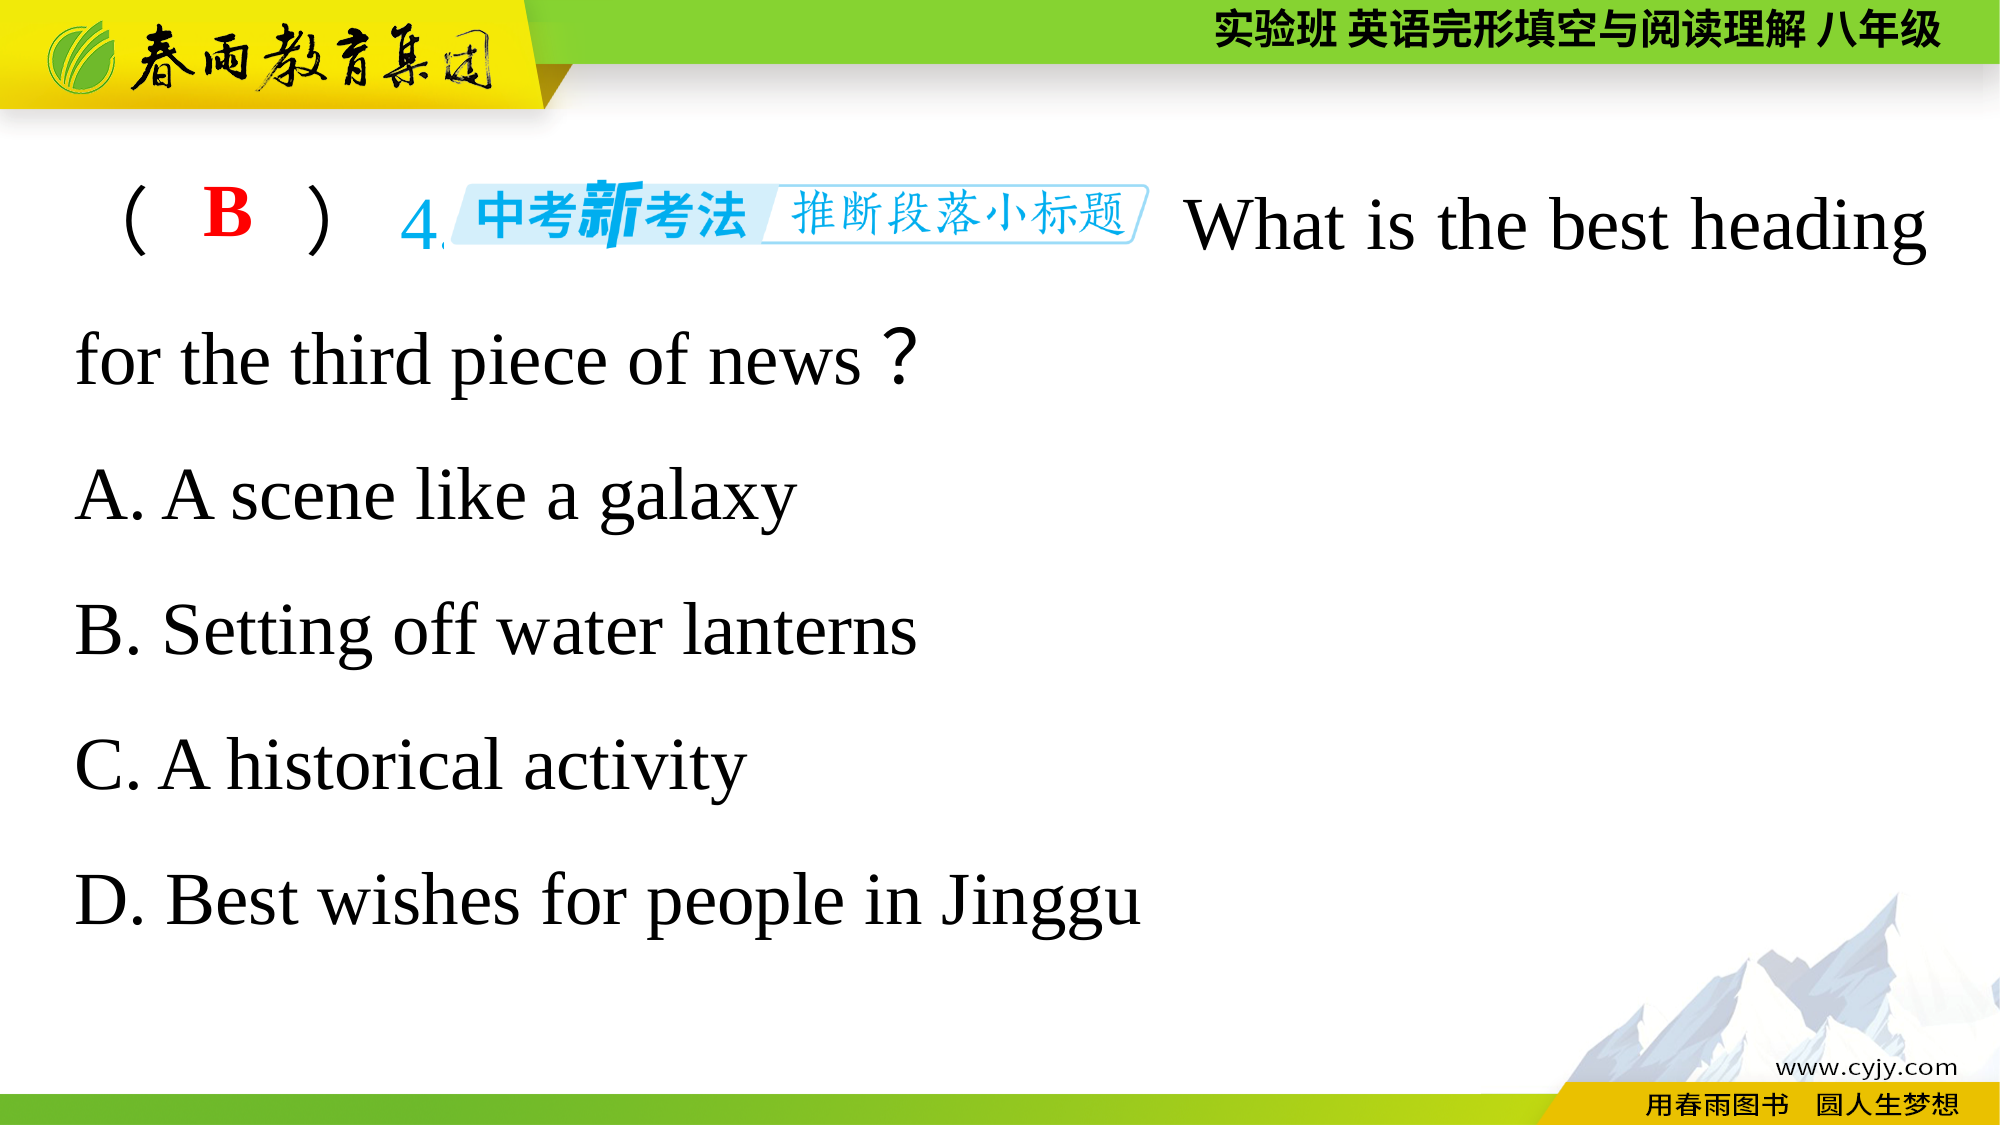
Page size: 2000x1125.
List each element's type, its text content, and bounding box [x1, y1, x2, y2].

list （ ）4. What is the best heading for the third piece of news？ A. A scene like a galaxy B. Setting off water lanterns C. A historical activity D. Best wishes for people in Jinggu [59, 122, 1944, 956]
picture [0, 0, 2000, 1125]
text_box B [188, 153, 269, 259]
